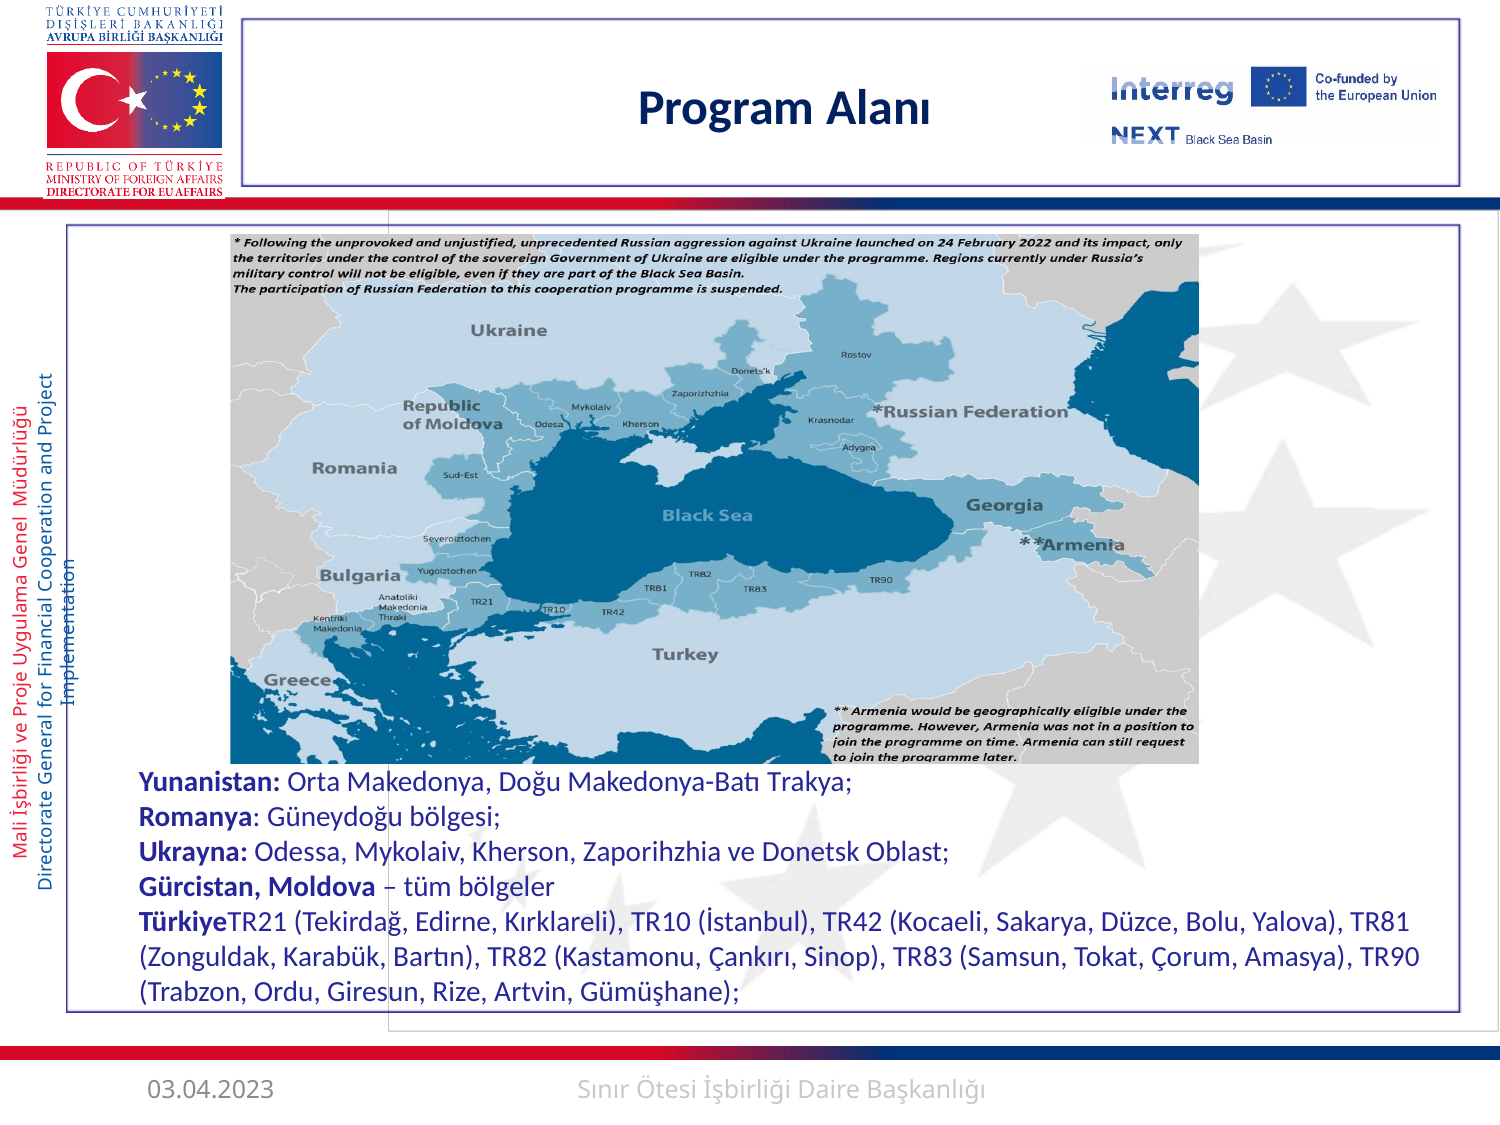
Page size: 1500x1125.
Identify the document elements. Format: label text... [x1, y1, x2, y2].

picture [1083, 17, 1462, 187]
picture [0, 2, 1500, 1033]
picture [522, 756, 535, 764]
text_box Yunanistan: Orta Makedonya, Doğu Makedonya-Batı Trakya; Romanya: Güneydoğu bölgesi; Ukrayna: Odessa, Mykolaiv, Kherson, Zaporihzhia ve Donetsk Oblast; Gürcistan, Moldova – tüm bölgeler TürkiyeTR21 (Tekirdağ, Edirne, Kırklareli), TR10 (İstanbul), TR42 (Kocaeli, Sakarya, Düzce, Bolu, Yalova), TR81 (Zonguldak, Karabük, Bartın), TR82 (Kastamonu, Çankırı, Sinop), TR83 (Samsun, Tokat, Çorum, Amasya), TR90 (Trabzon, Ordu, Giresun, Rize, Artvin, Gümüşhane); [123, 755, 1459, 1050]
title Program Alanı [177, 3, 1394, 206]
picture [440, 669, 460, 680]
picture [0, 1046, 1500, 1060]
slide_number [131, 1069, 430, 1108]
picture [66, 672, 73, 678]
picture [255, 713, 267, 721]
picture [506, 746, 517, 750]
picture [263, 728, 271, 733]
picture [389, 630, 397, 635]
picture [66, 573, 73, 579]
picture [763, 757, 776, 764]
picture [401, 718, 409, 724]
footer Sınır Ötesi İşbirliği Daire Başkanlığı [537, 1070, 1034, 1108]
picture [408, 652, 420, 657]
picture [445, 695, 453, 707]
